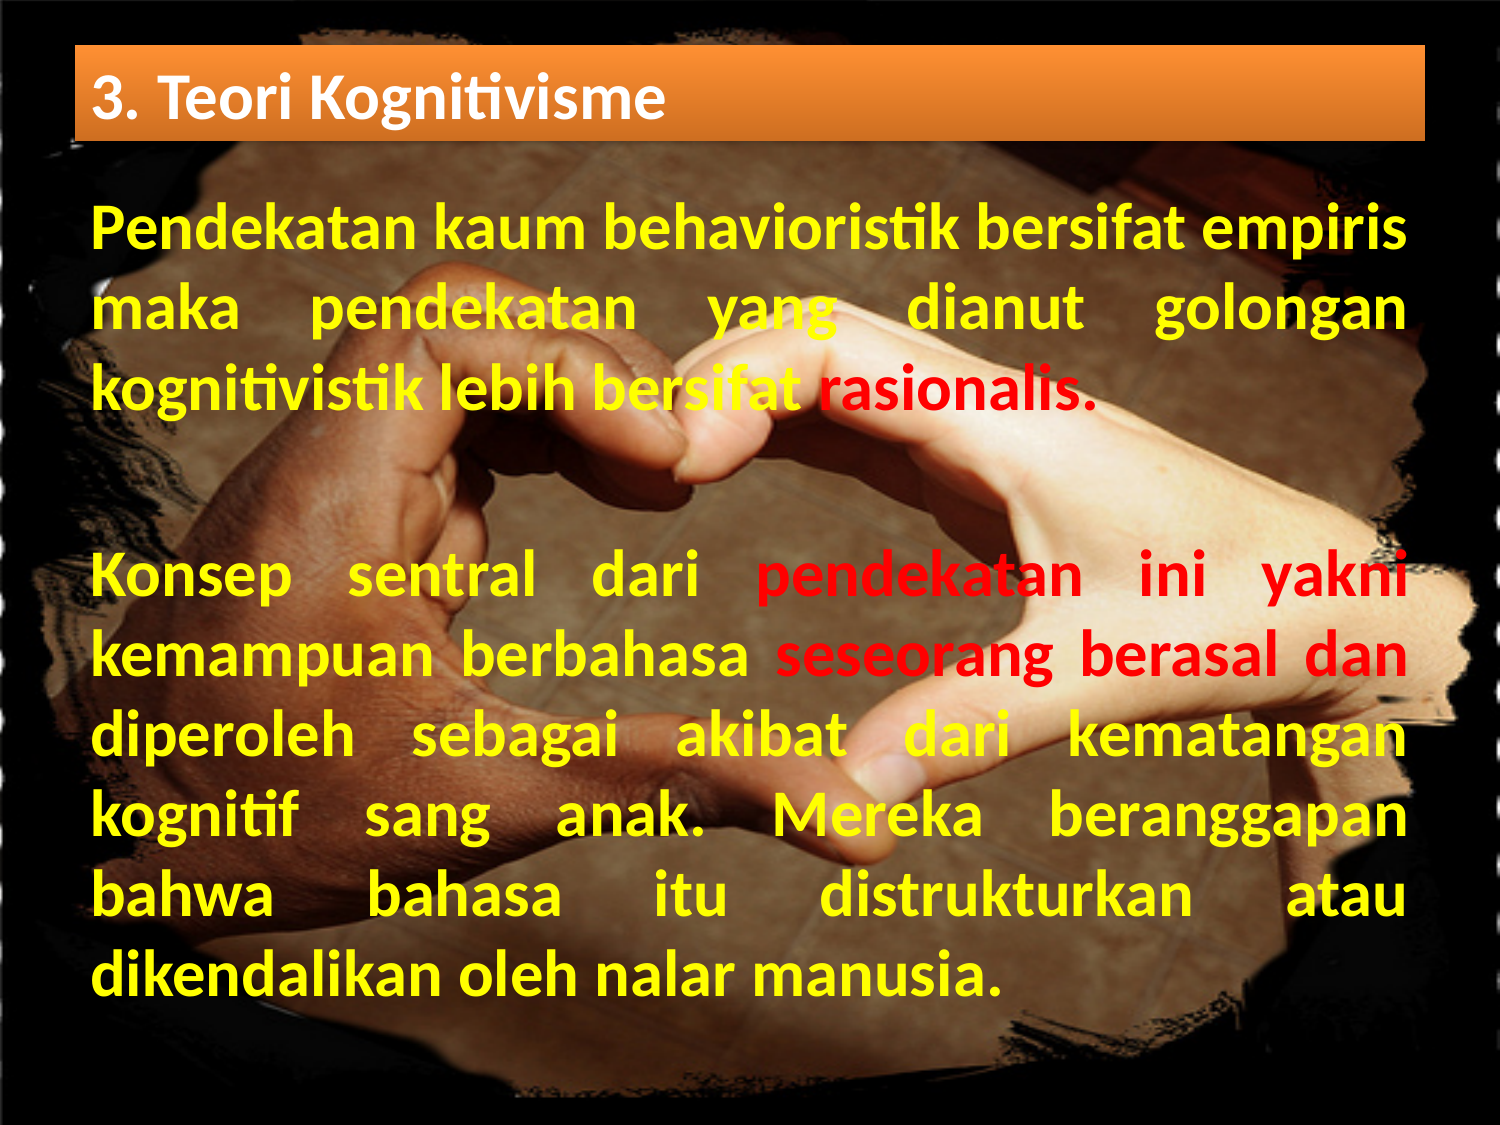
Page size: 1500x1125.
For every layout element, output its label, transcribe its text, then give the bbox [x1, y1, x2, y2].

list Pendekatan kaum behavioristik bersifat empiris maka pendekatan yang dianut golongan kognitivistik lebih bersifat rasionalis. Konsep sentral dari pendekatan ini yakni kemampuan berbahasa seseorang berasal dan diperoleh sebagai akibat dari kematangan kognitif sang anak. Mereka beranggapan bahwa bahasa itu distrukturkan atau dikendalikan oleh nalar manusia. [75, 175, 1425, 1079]
title 3. Teori Kognitivisme [75, 45, 1425, 141]
picture [0, 0, 1500, 1125]
